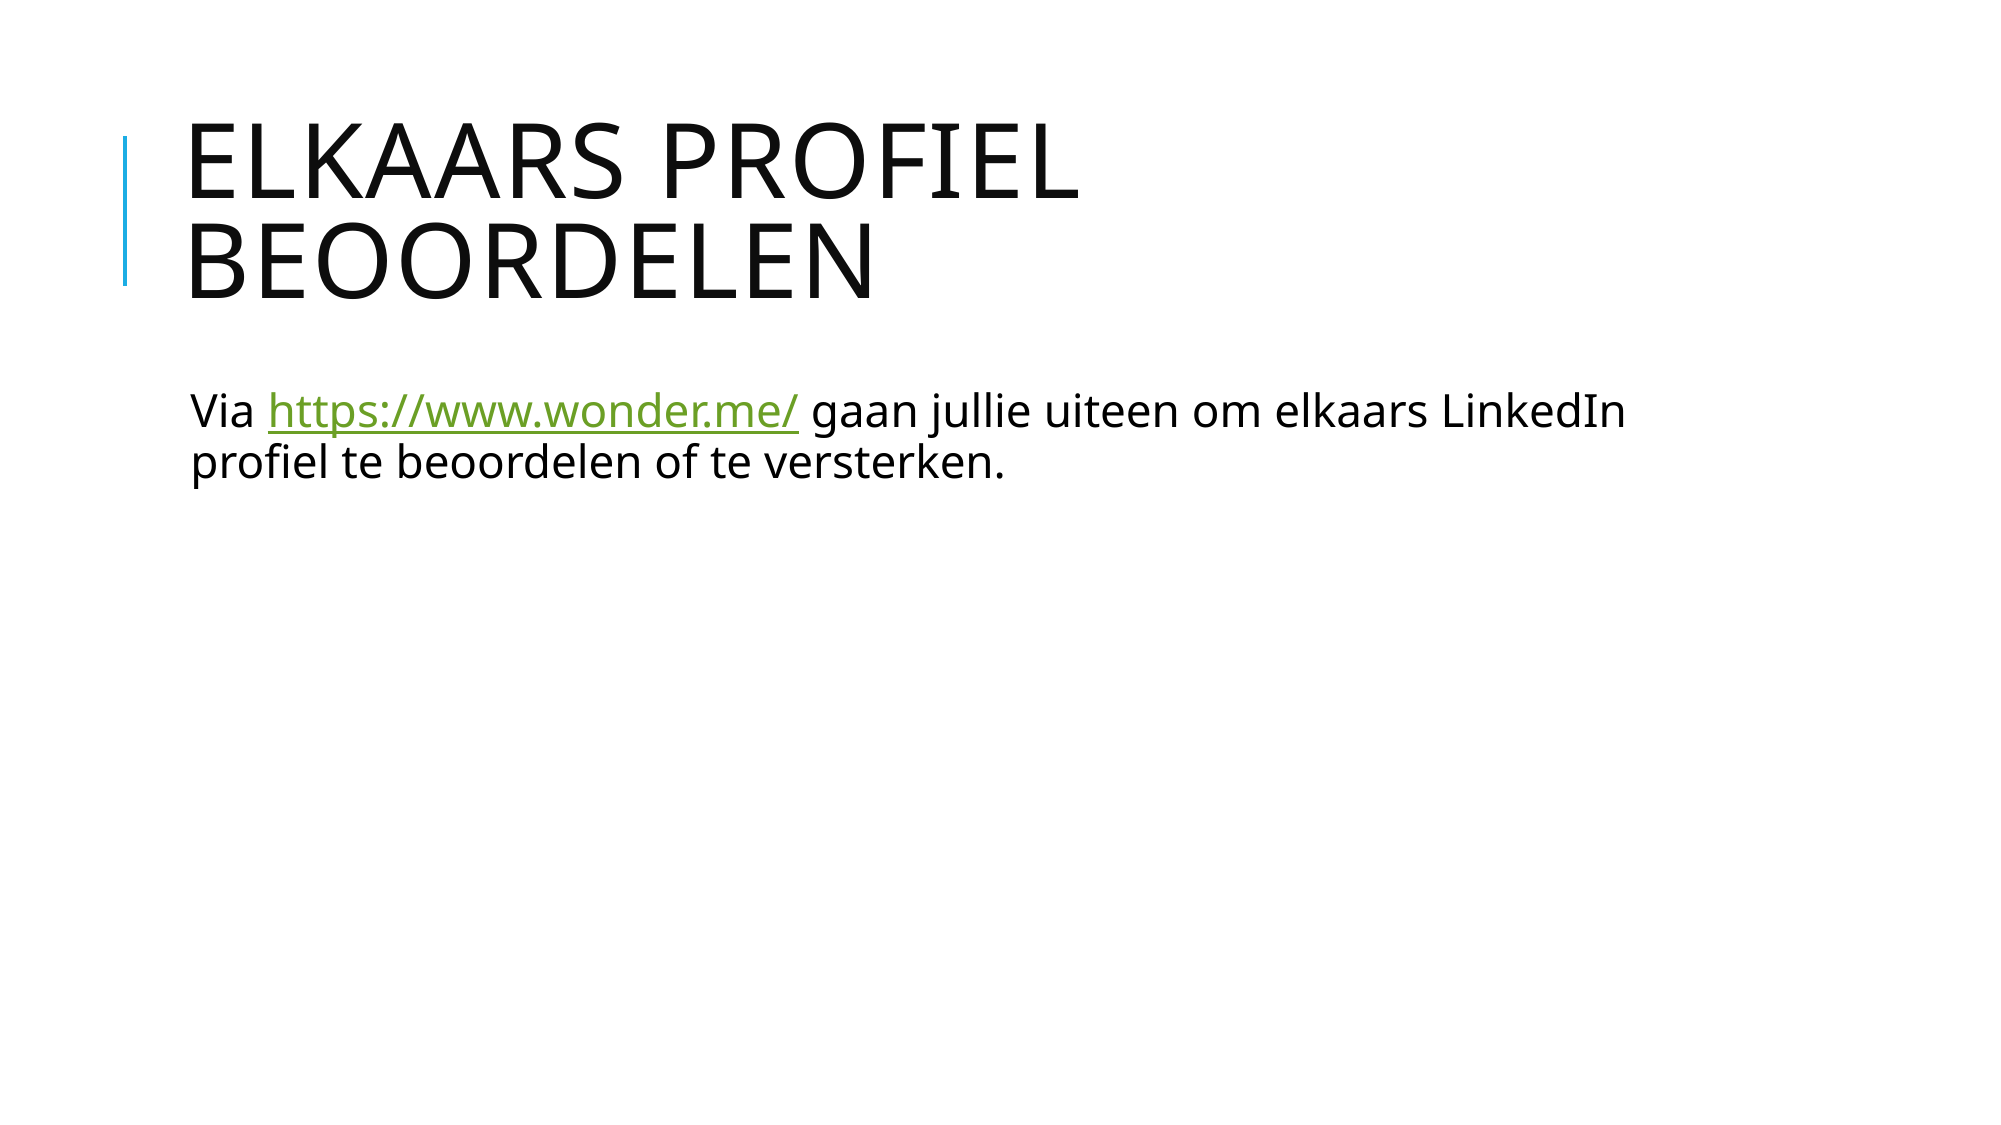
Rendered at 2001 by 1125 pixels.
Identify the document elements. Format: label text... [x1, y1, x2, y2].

title Elkaars profiel beoordelen [168, 96, 1763, 342]
list Via https://www.wonder.me/ gaan jullie uiteen om elkaars LinkedIn profiel te beoordelen of te versterken. [168, 375, 1763, 1035]
